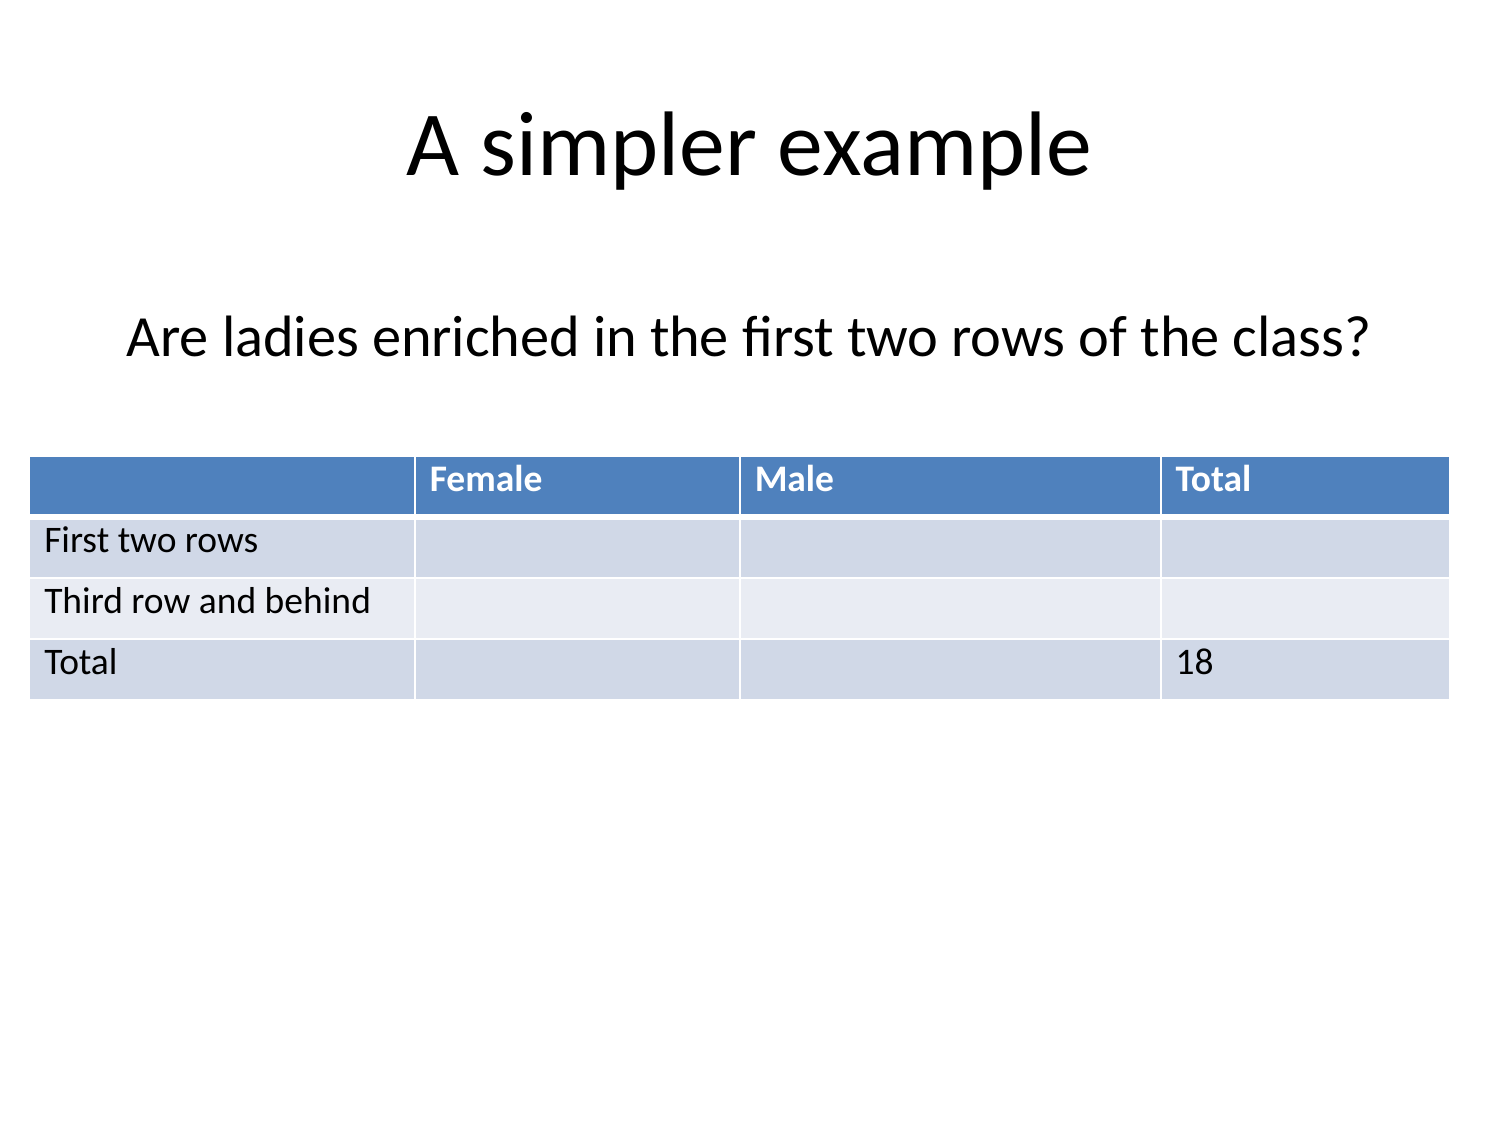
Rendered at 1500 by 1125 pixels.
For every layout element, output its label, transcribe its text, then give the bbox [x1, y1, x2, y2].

table_header Female [416, 457, 739, 514]
table_header Male [741, 457, 1160, 514]
table_cell Total [30, 640, 414, 699]
table_header [30, 457, 414, 514]
table_cell First two rows [30, 520, 414, 577]
table_cell [741, 640, 1160, 699]
table_cell [1162, 579, 1449, 638]
title A simpler example [75, 45, 1425, 233]
table_header Total [1162, 457, 1449, 514]
table_cell Third row and behind [30, 579, 414, 638]
table_cell [416, 520, 739, 577]
table_cell 18 [1162, 640, 1449, 699]
table_cell [1162, 520, 1449, 577]
table_cell [741, 520, 1160, 577]
table_cell [741, 579, 1160, 638]
table_cell [416, 579, 739, 638]
table_cell [416, 640, 739, 699]
text_box Are ladies enriched in the first two rows of the class? [112, 290, 1435, 376]
